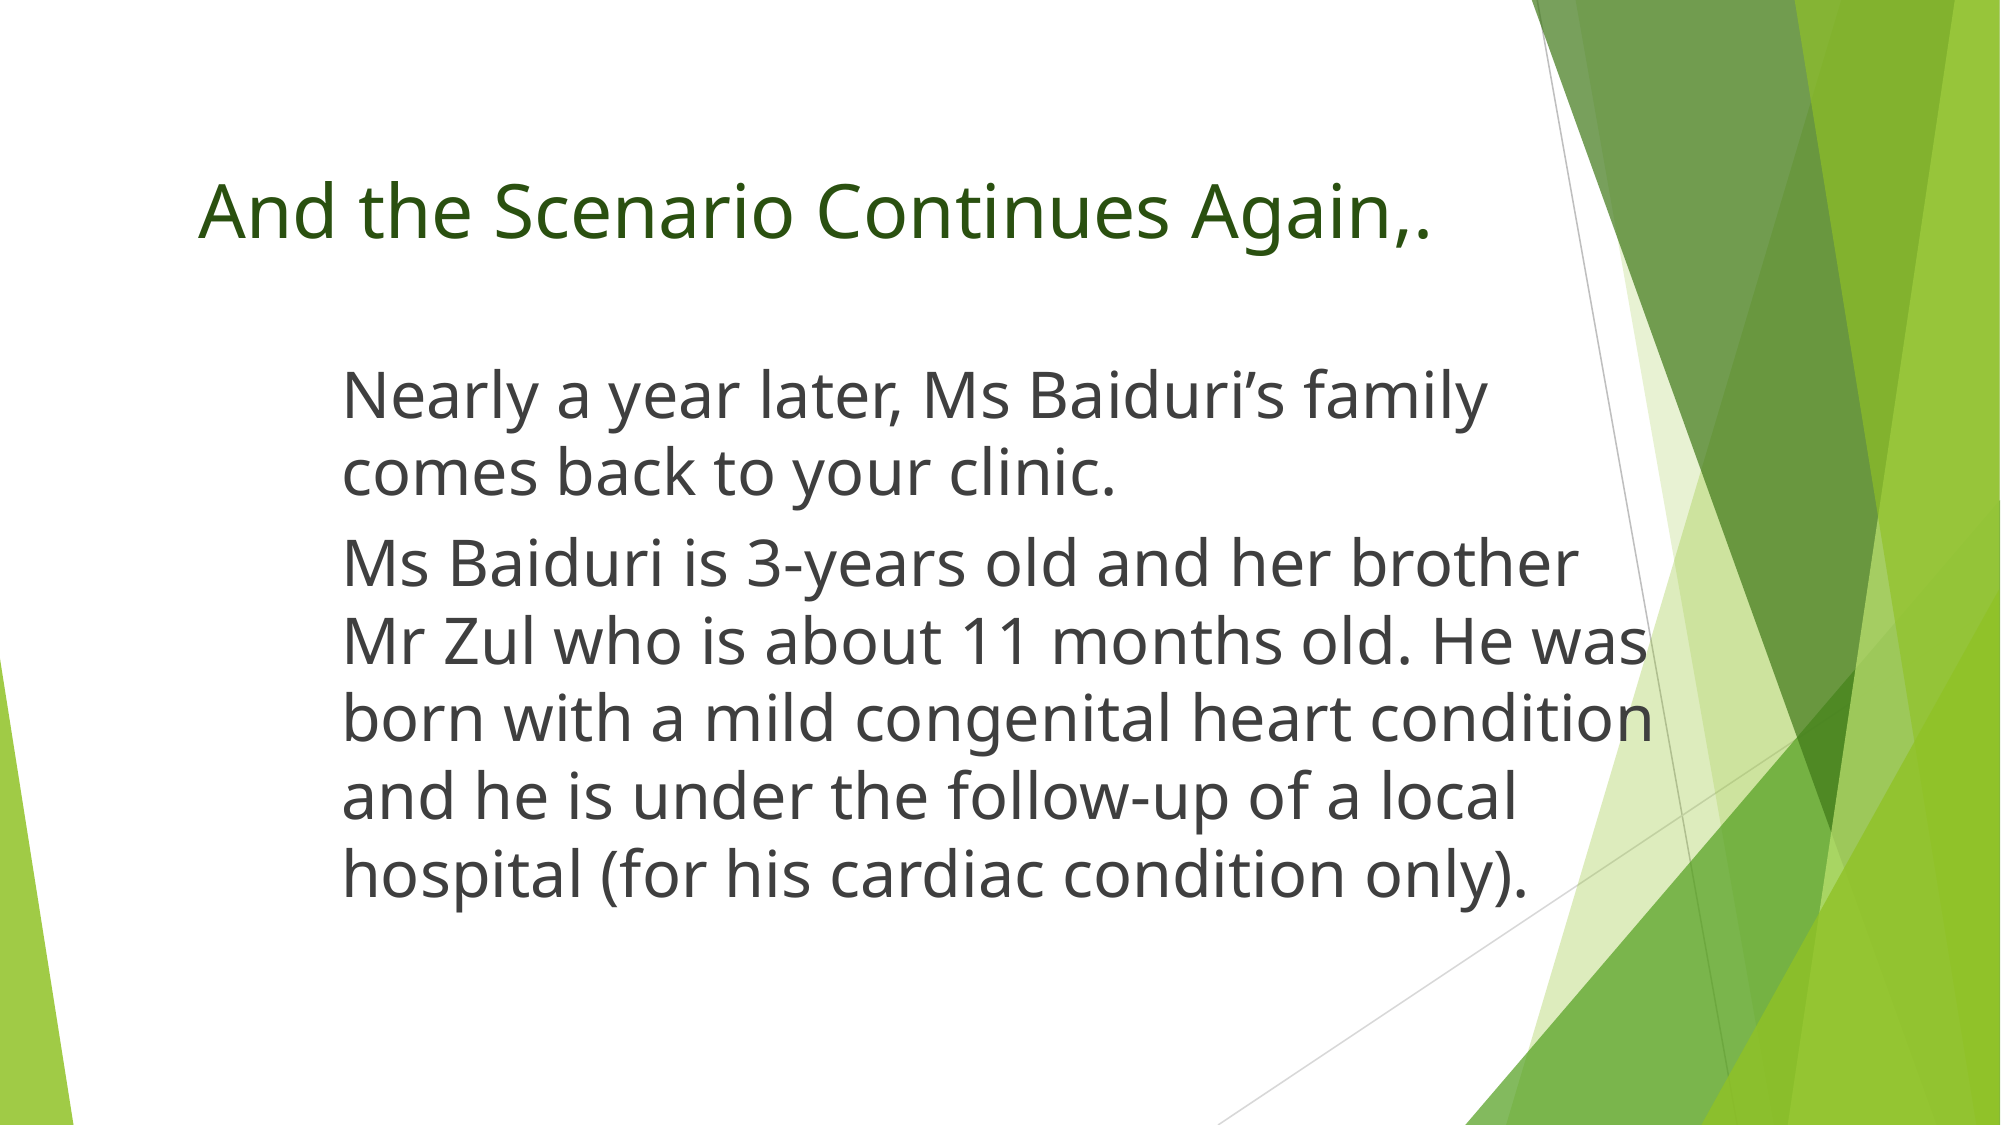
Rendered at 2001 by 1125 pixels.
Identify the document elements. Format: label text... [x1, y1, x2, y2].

title And the Scenario Continues Again,. [111, 99, 1522, 317]
list Nearly a year later, Ms Baiduri’s family comes back to your clinic. Ms Baiduri is 3-years old and her brother Mr Zul who is about 11 months old. He was born with a mild congenital heart condition and he is under the follow-up of a local hospital (for his cardiac condition only). [326, 255, 1676, 998]
